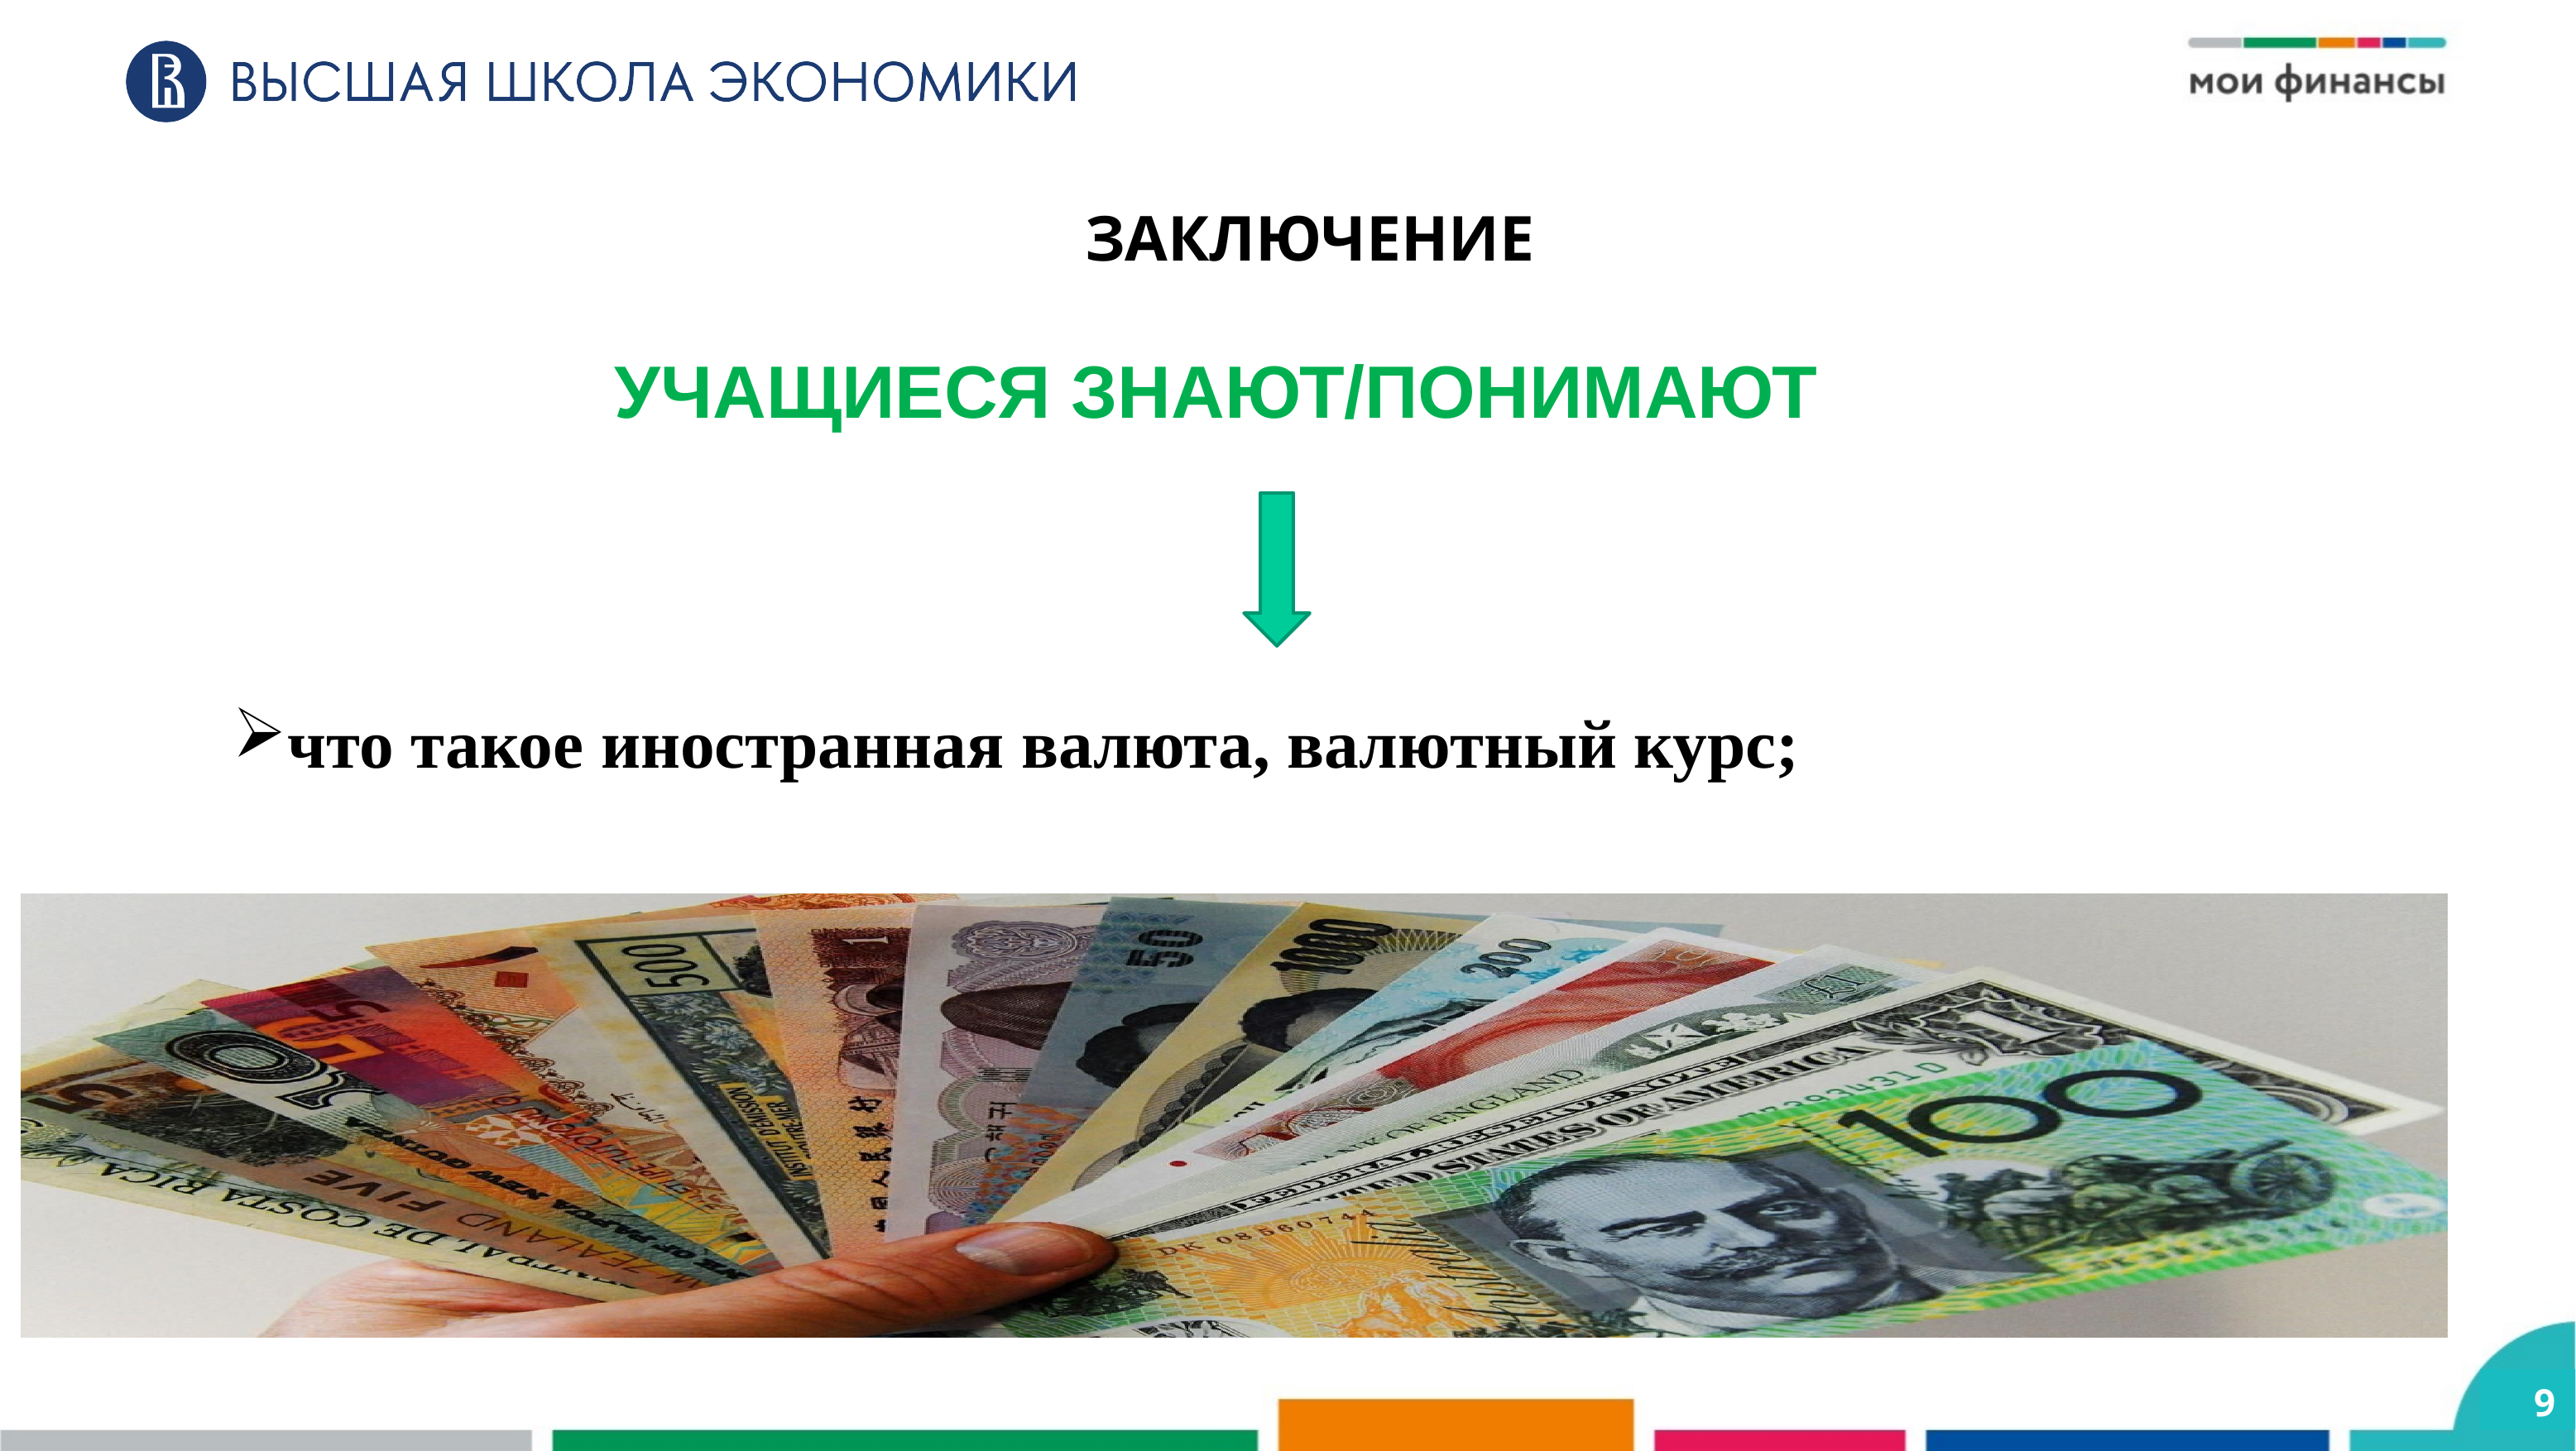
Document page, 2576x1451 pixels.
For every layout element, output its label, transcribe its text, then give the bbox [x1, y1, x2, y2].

text_box ЗАКЛЮЧЕНИЕ [44, 189, 2576, 284]
picture [0, 0, 2576, 1451]
text_box УЧАЩИЕСЯ ЗНАЮТ/ПОНИМАЮТ [126, 332, 2307, 446]
text_box [1242, 491, 1312, 648]
text_box 9 [2480, 1368, 2576, 1430]
text_box что такое иностранная валюта, валютный курс; [220, 692, 2431, 788]
